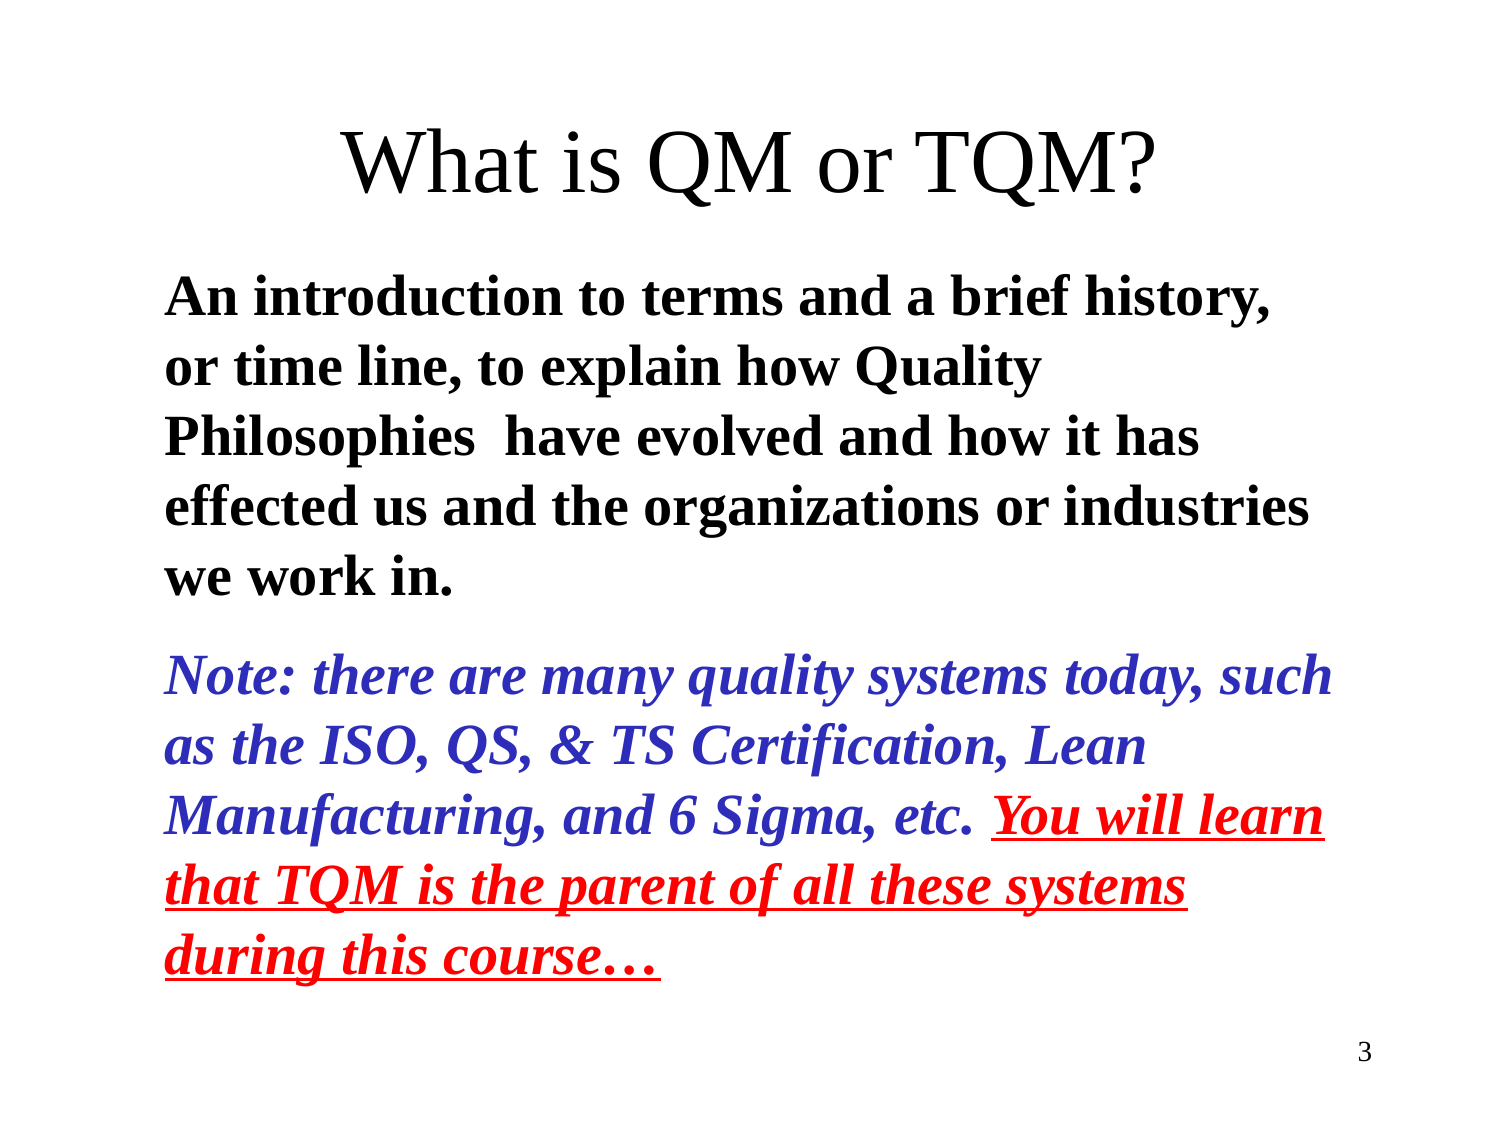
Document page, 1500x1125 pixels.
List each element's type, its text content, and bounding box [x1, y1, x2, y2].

slide_number 3 [1074, 1025, 1388, 1100]
title What is QM or TQM? [112, 62, 1388, 250]
text_box An introduction to terms and a brief history, or time line, to explain how Quality Philosophies have evolved and how it has effected us and the organizations or industries we work in. Note: there are many quality systems today, such as the ISO, QS, & TS Certification, Lean Manufacturing, and 6 Sigma, etc. You will learn that TQM is the parent of all these systems during this course… [149, 249, 1350, 994]
